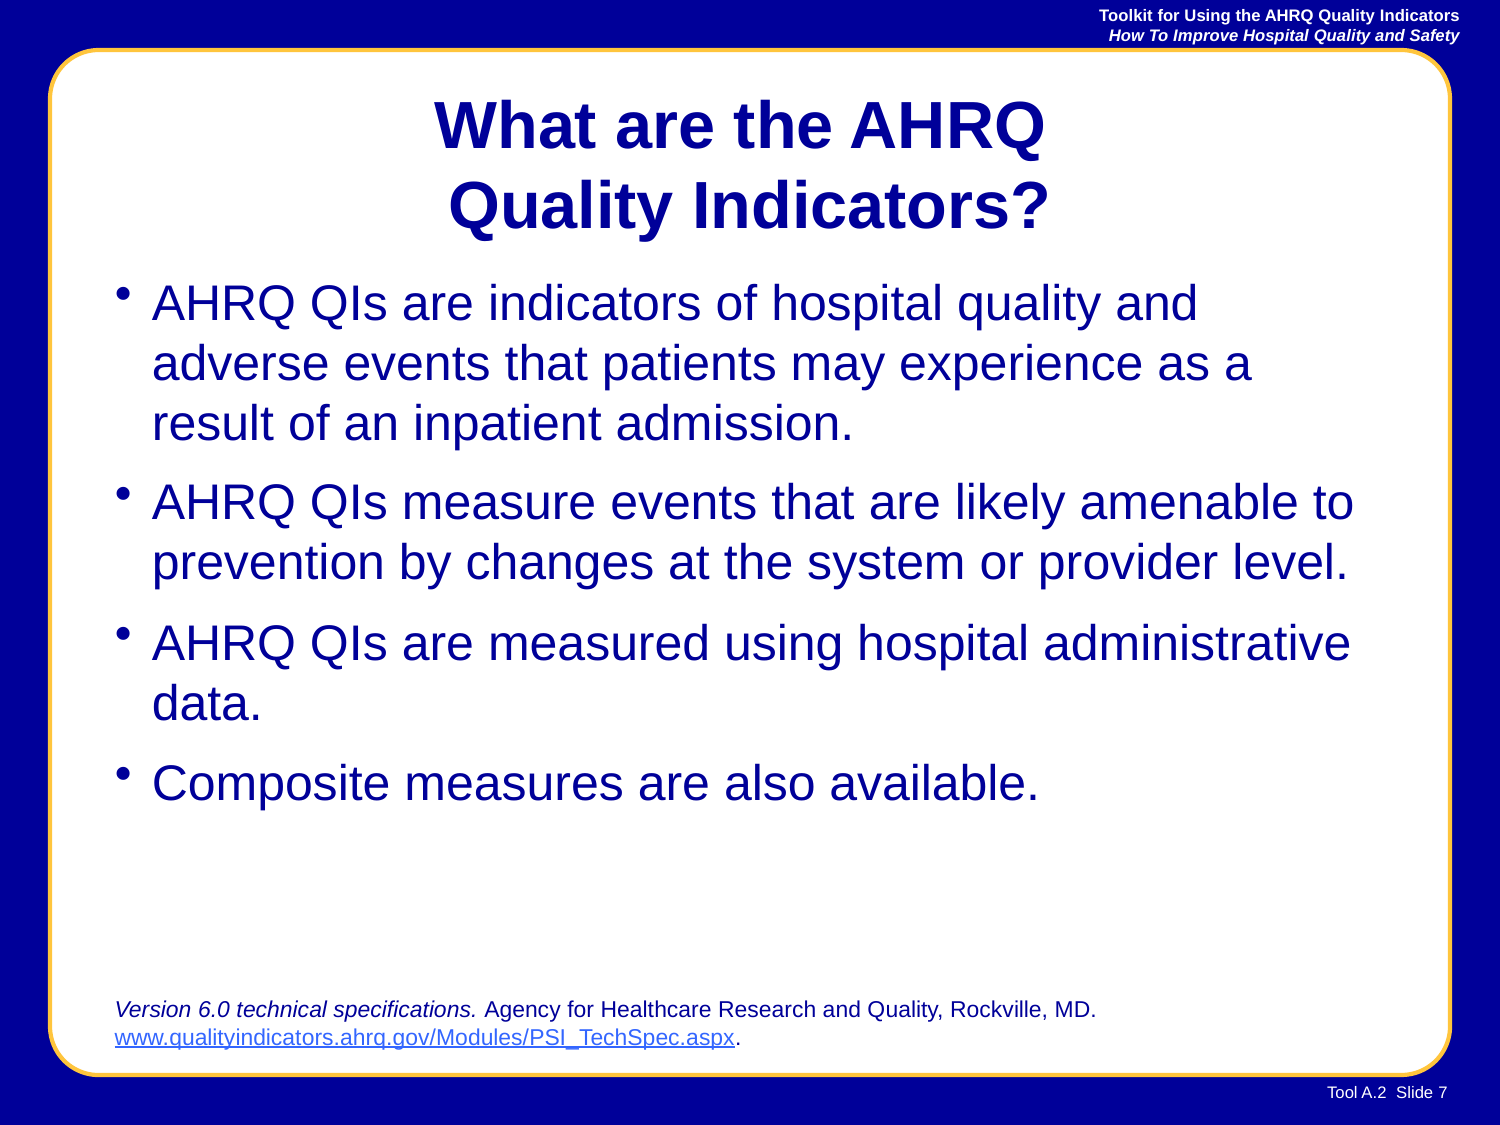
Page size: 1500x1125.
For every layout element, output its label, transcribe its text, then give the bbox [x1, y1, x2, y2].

text_box Version 6.0 technical specifications. Agency for Healthcare Research and Quality, Rockville, MD. www.qualityindicators.ahrq.gov/Modules/PSI_TechSpec.aspx. [99, 987, 1375, 1058]
title What are the AHRQ Quality Indicators? [62, 75, 1438, 200]
list AHRQ QIs are indicators of hospital quality and adverse events that patients may experience as a result of an inpatient admission. AHRQ QIs measure events that are likely amenable to prevention by changes at the system or provider level. AHRQ QIs are measured using hospital administrative data. Composite measures are also available. [99, 262, 1375, 976]
